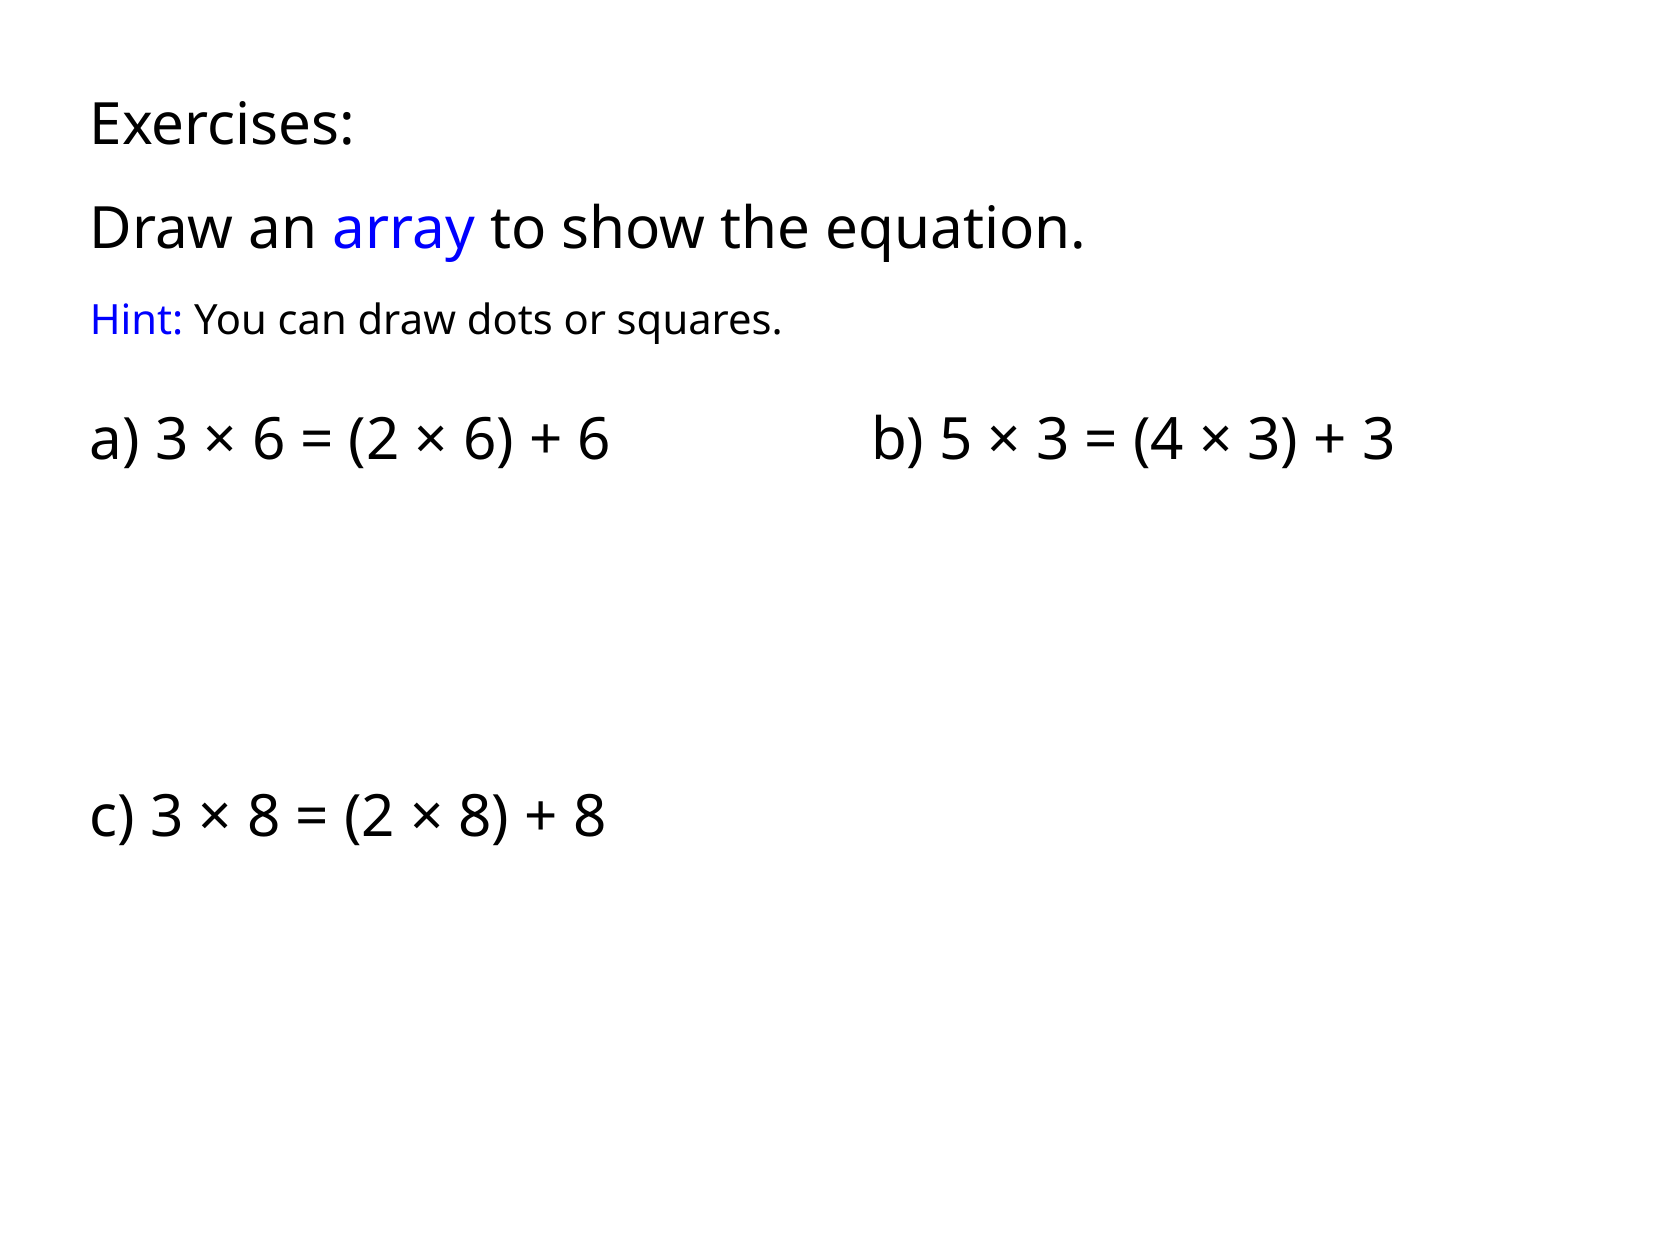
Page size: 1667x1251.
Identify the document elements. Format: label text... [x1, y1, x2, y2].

text_box b) 5 × 3 = (4 × 3) + 3 [856, 393, 1465, 479]
text_box Exercises: Draw an array to show the equation. Hint: You can draw dots or squares. [75, 68, 1643, 350]
text_box a) 3 × 6 = (2 × 6) + 6 [75, 393, 693, 479]
text_box c) 3 × 8 = (2 × 8) + 8 [74, 770, 662, 856]
